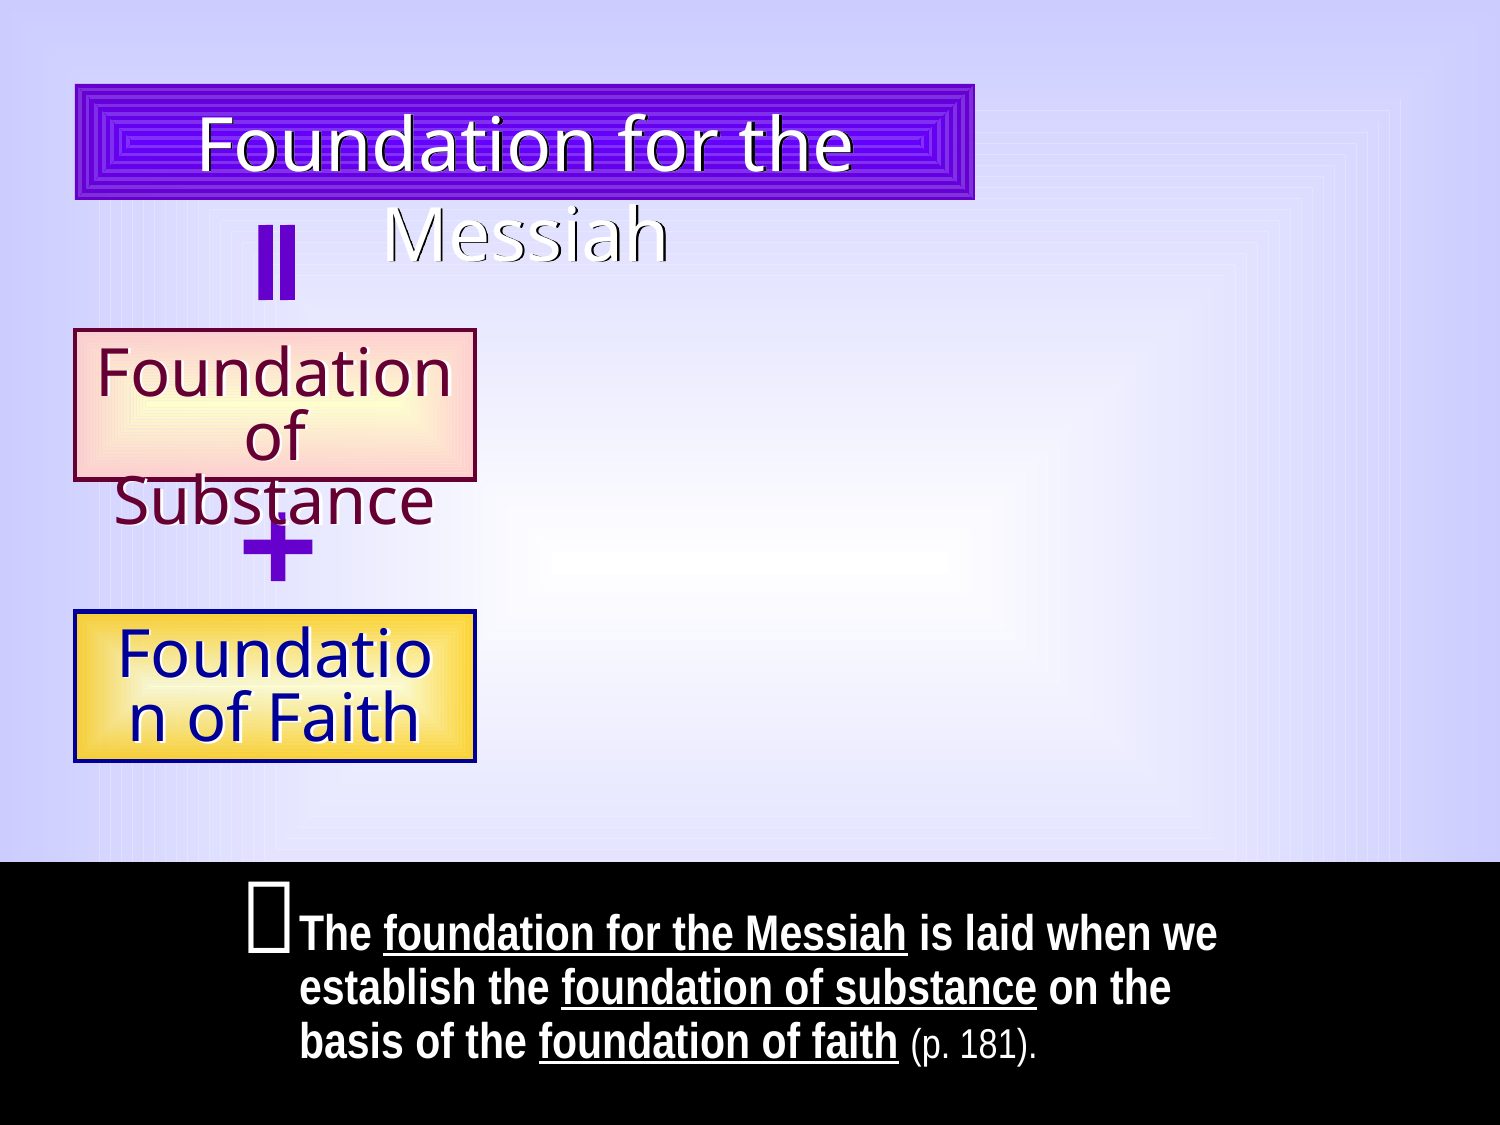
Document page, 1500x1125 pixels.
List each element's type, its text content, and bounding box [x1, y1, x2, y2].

text_box [75, 611, 475, 762]
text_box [265, 224, 288, 301]
text_box [75, 329, 475, 480]
text_box Foundation of Faith [90, 619, 460, 763]
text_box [74, 83, 976, 201]
text_box [0, 862, 1500, 1125]
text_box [224, 893, 1263, 1077]
text_box Foundation of Substance [78, 338, 472, 545]
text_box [243, 512, 313, 582]
